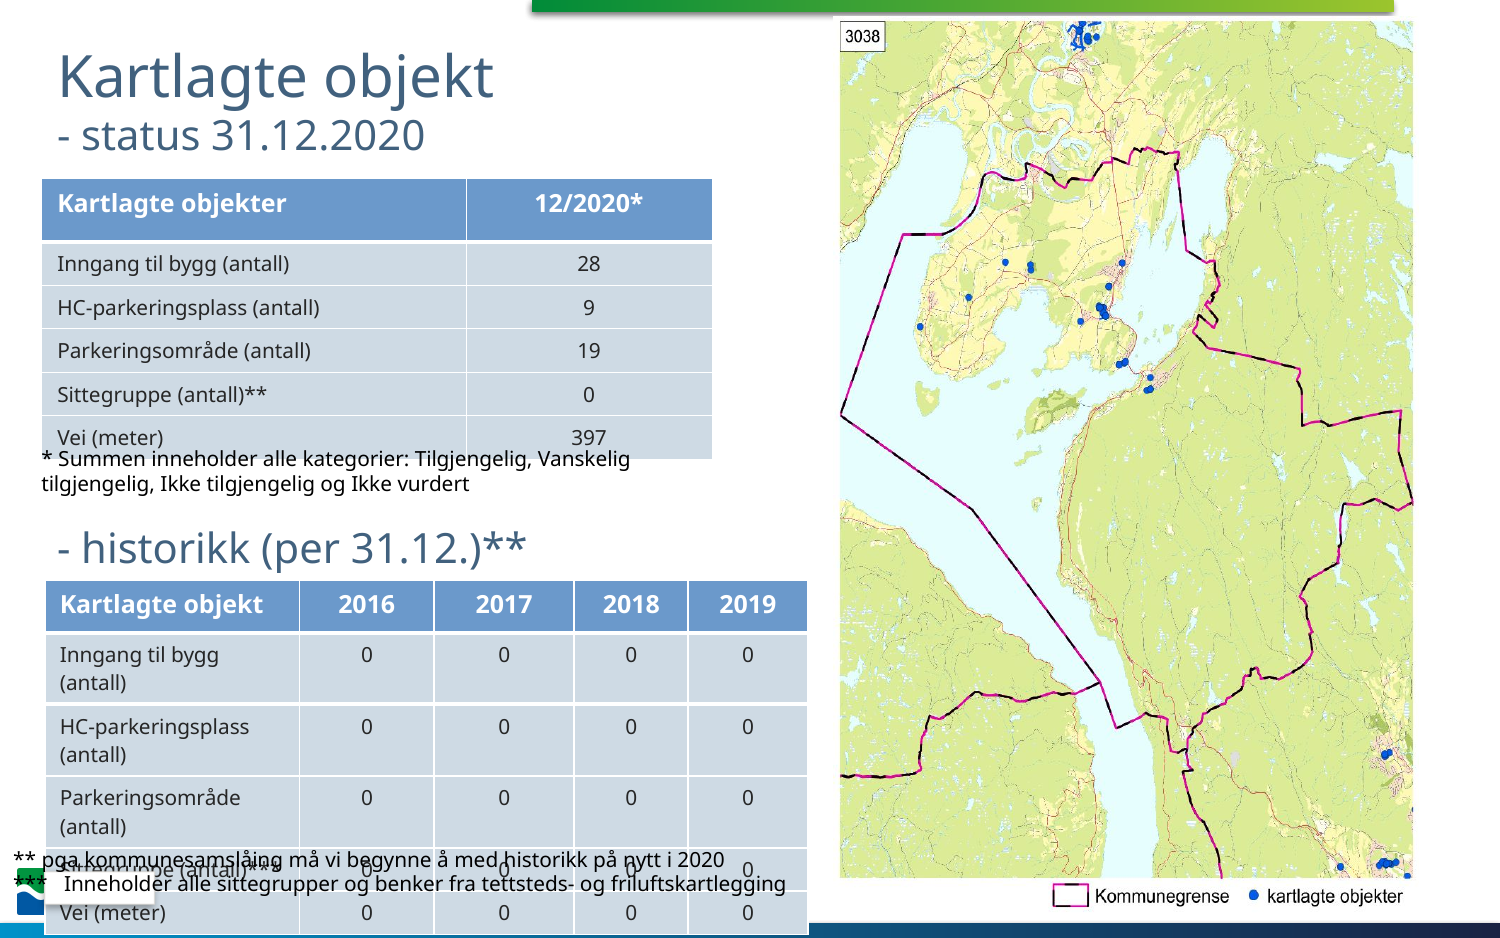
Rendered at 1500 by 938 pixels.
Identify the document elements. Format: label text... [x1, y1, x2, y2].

table_header 12/2020* [467, 179, 712, 240]
table_cell Parkeringsområde (antall) [46, 777, 299, 838]
table_header 2019 [689, 581, 807, 631]
table_cell 0 [689, 777, 807, 847]
table_cell Inngang til bygg (antall) [42, 244, 466, 285]
table_cell 0 [689, 706, 807, 775]
table_cell Inngang til bygg (antall) [46, 635, 299, 702]
table_cell 0 [689, 892, 807, 934]
table_cell 0 [802, 849, 807, 890]
table_cell Vei (meter) [46, 904, 299, 934]
table_cell 0 [300, 777, 433, 838]
table_cell 0 [300, 904, 433, 934]
table_cell 0 [435, 635, 573, 702]
table_header Kartlagte objekter [42, 179, 466, 240]
table_cell 0 [467, 373, 712, 415]
text_box - historikk (per 31.12.)** [42, 496, 828, 580]
table_cell 0 [300, 635, 433, 702]
table_header Kartlagte objekt [46, 581, 299, 631]
table_header 2018 [575, 581, 687, 631]
table_cell 0 [689, 635, 807, 702]
text_box ** pga kommunesamslåing må vi begynne å med historikk på nytt i 2020 *** Inneholder alle sittegrupper og benker fra tettsteds- og friluftskartlegging [0, 838, 802, 904]
table_cell 0 [435, 777, 573, 838]
table_cell 0 [575, 635, 687, 702]
table_cell 28 [467, 244, 712, 285]
table_cell Parkeringsområde (antall) [42, 329, 466, 372]
text_box Kartlagte objekt - status 31.12.2020 [42, 24, 828, 167]
table_cell 0 [435, 706, 573, 775]
table_cell HC-parkeringsplass (antall) [46, 706, 299, 775]
table_header 2016 [300, 581, 433, 631]
table_cell 0 [575, 706, 687, 775]
picture [833, 16, 1419, 913]
table_cell Vei (meter) [42, 416, 466, 438]
table_cell Sittegruppe (antall)** [42, 373, 466, 415]
table_cell 0 [300, 706, 433, 775]
table_cell 19 [467, 329, 712, 372]
text_box * Summen inneholder alle kategorier: Tilgjengelig, Vanskelig tilgjengelig, Ikke tilgjengelig og Ikke vurdert [26, 438, 711, 504]
table_header 2017 [435, 581, 573, 631]
table_cell 9 [467, 286, 712, 328]
table_cell 0 [575, 904, 687, 934]
table_cell 0 [435, 904, 573, 934]
table_cell 0 [575, 777, 687, 838]
table_cell HC-parkeringsplass (antall) [42, 286, 466, 328]
table_cell 397 [467, 416, 712, 459]
